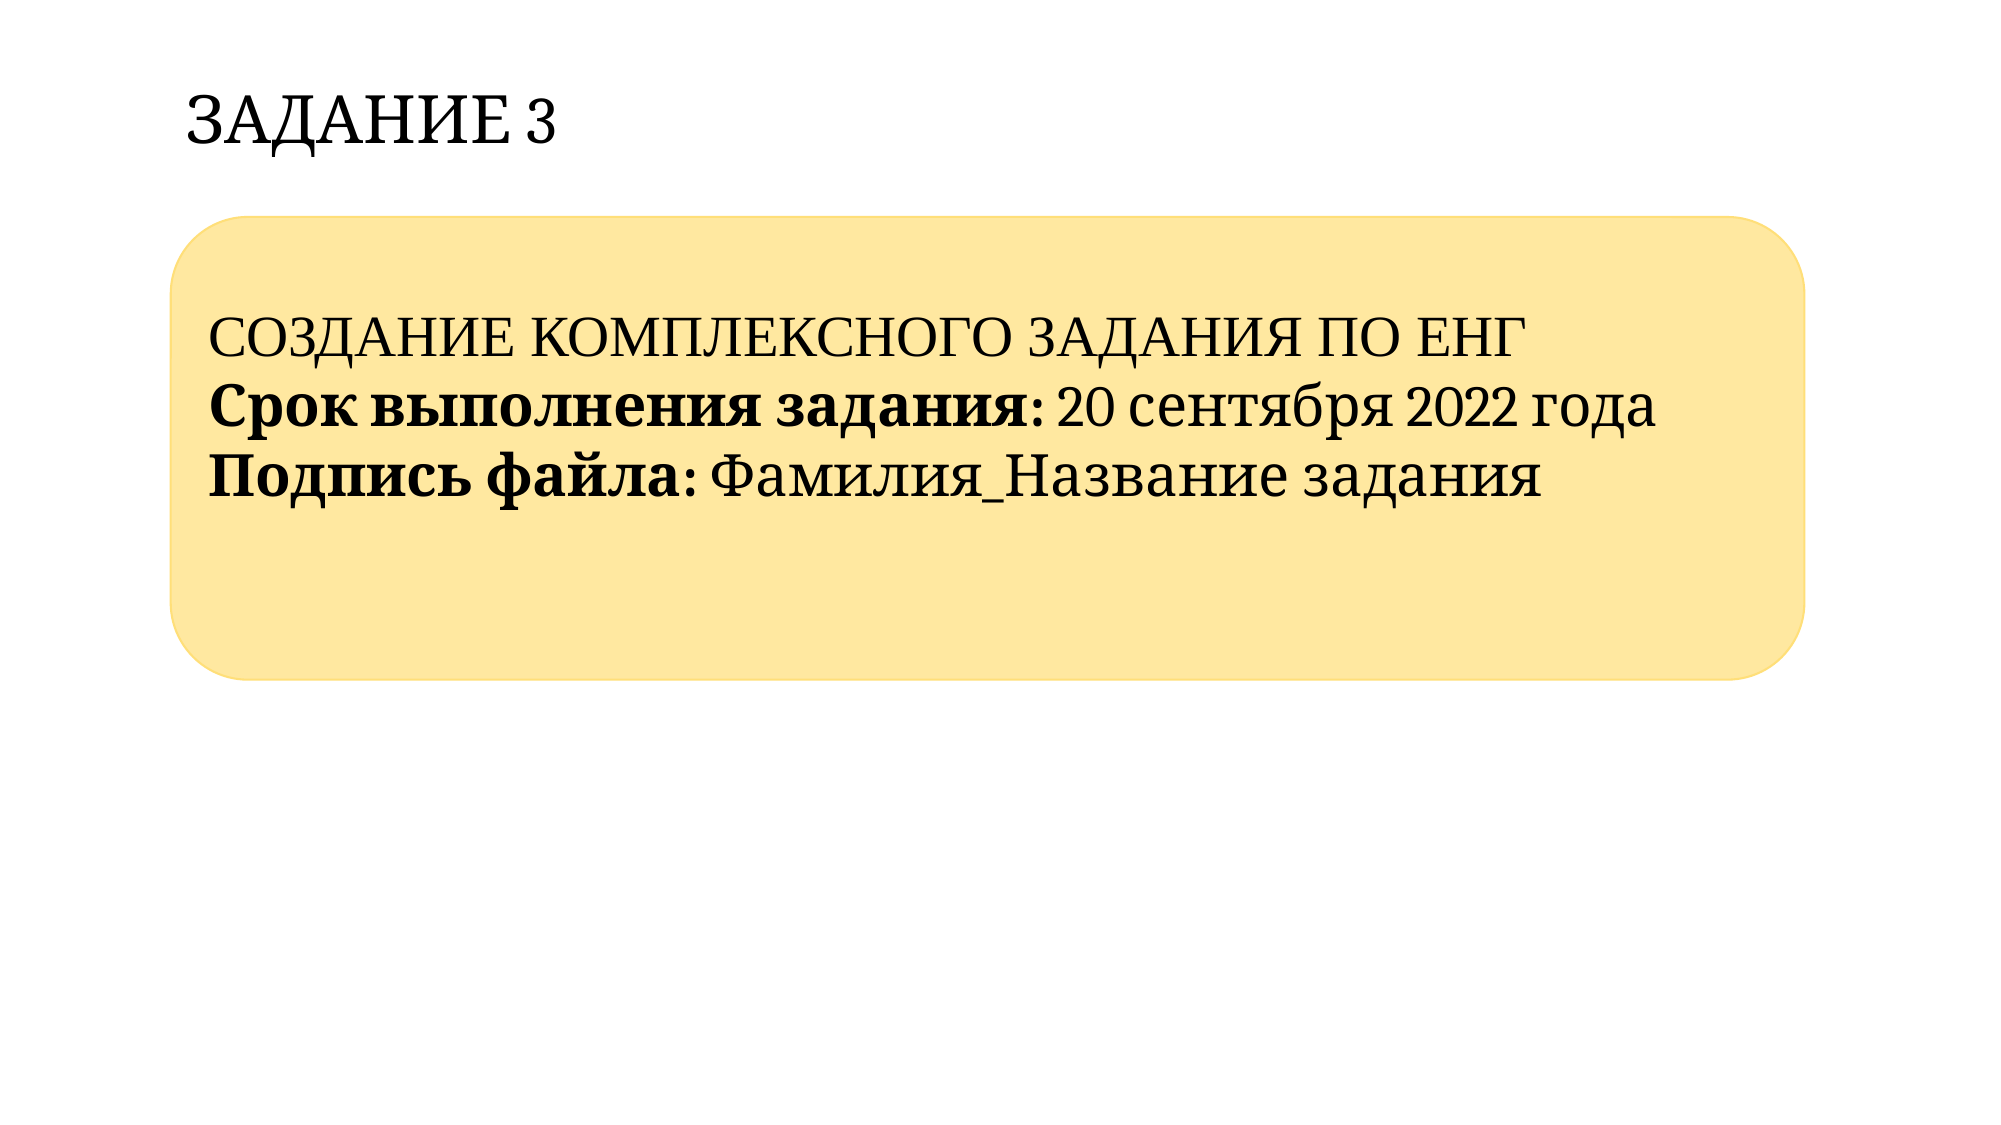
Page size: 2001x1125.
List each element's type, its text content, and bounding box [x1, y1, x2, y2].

text_box СОЗДАНИЕ КОМПЛЕКСНОГО ЗАДАНИЯ ПО ЕНГ Срок выполнения задания: 20 сентября 2022 года Подпись файла: Фамилия_Название задания [169, 215, 1806, 681]
text_box ЗАДАНИЕ 3 [170, 68, 612, 164]
